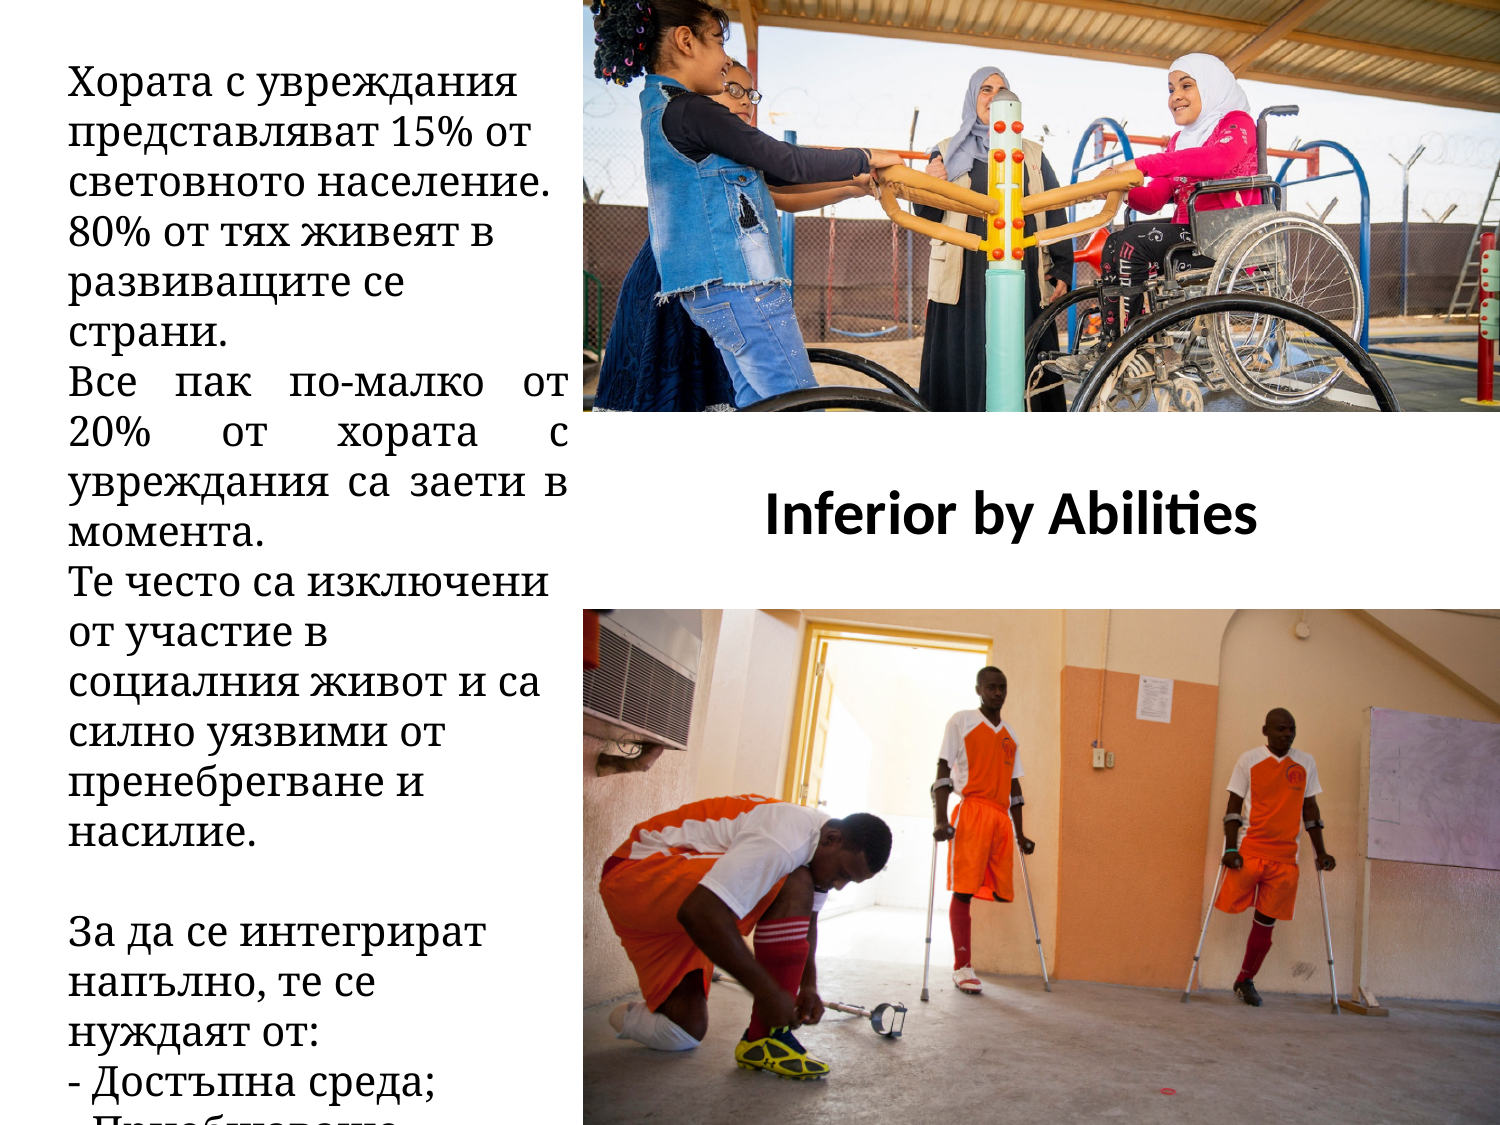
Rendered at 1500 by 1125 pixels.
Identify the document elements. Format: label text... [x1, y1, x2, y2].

picture [583, 609, 1500, 1125]
text_box Хората с увреждания представляват 15% от световното население. 80% от тях живеят в развиващите се страни. Все пак по-малко от 20% от хората с увреждания са заети в момента. Те често са изключени от участие в социалния живот и са силно уязвими от пренебрегване и насилие. За да се интегрират напълно, те се нуждаят от: - Достъпна среда; - Приобщаващо образование; - Адаптация на работното място. [53, 46, 584, 1125]
picture [583, 0, 1500, 412]
text_box Inferior by Abilities [750, 465, 1294, 555]
